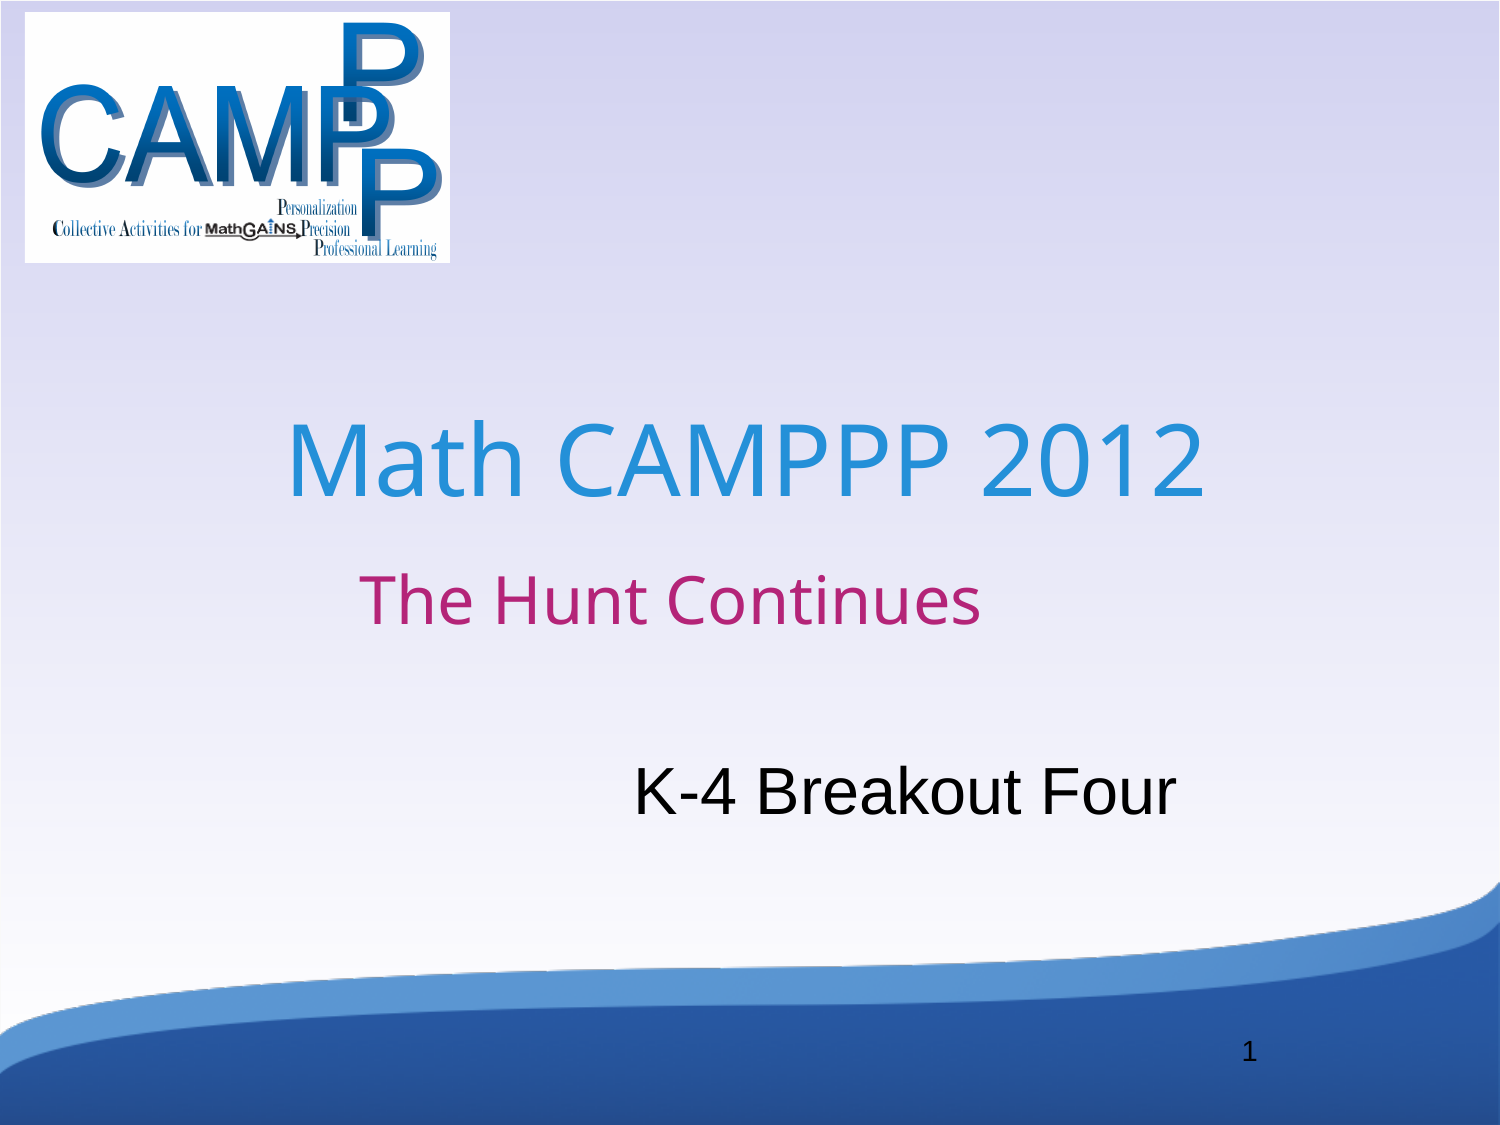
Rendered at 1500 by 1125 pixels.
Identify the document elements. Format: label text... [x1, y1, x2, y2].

picture [24, 12, 451, 263]
title Math CAMPPP 2012 [86, 261, 1414, 651]
list The Hunt Continues K-4 Breakout Four [149, 549, 1201, 876]
text_box [0, 0, 1500, 877]
picture [0, 878, 1500, 1125]
